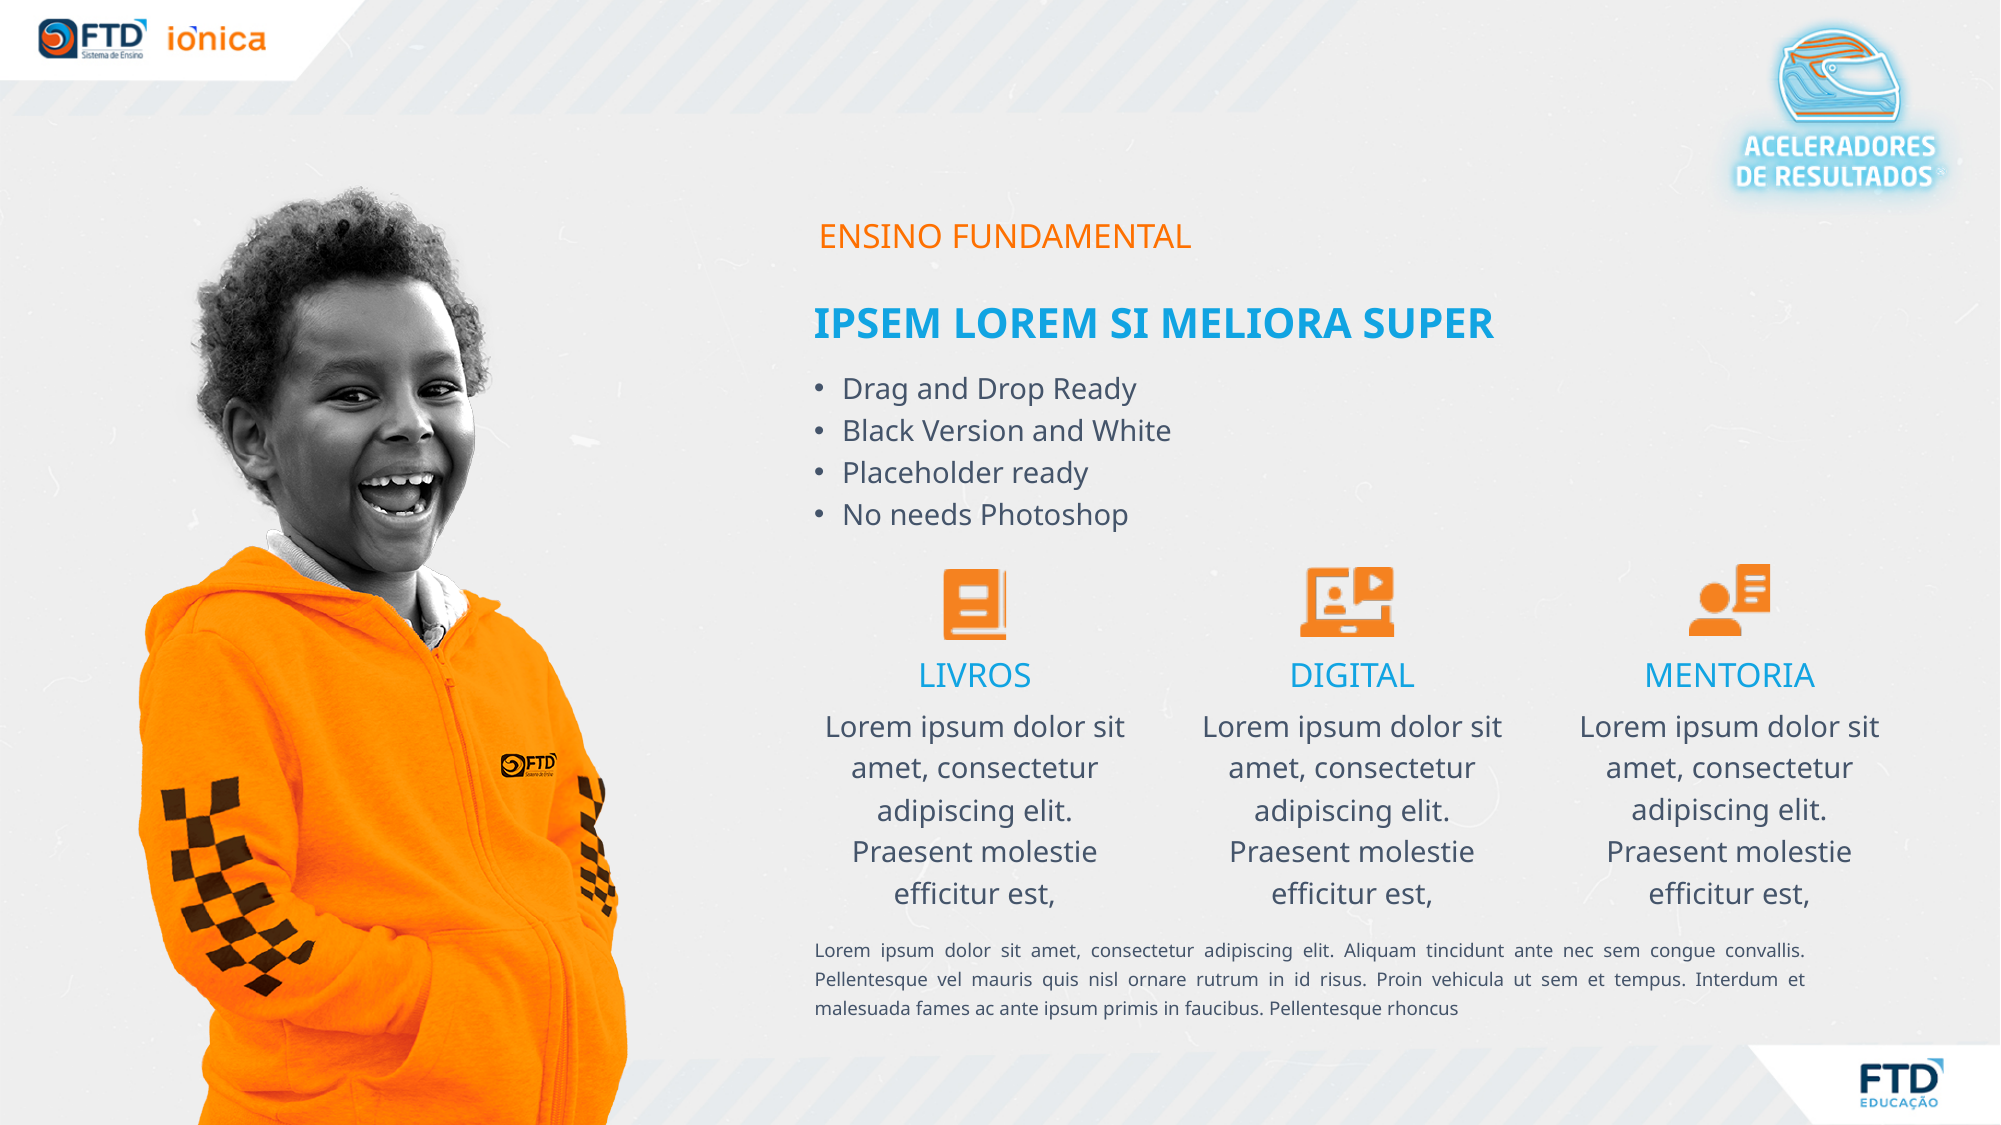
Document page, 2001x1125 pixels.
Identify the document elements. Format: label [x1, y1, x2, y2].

picture [0, 0, 2000, 1125]
text_box [1553, 646, 1906, 827]
text_box [1176, 646, 1529, 827]
text_box [799, 646, 1151, 827]
